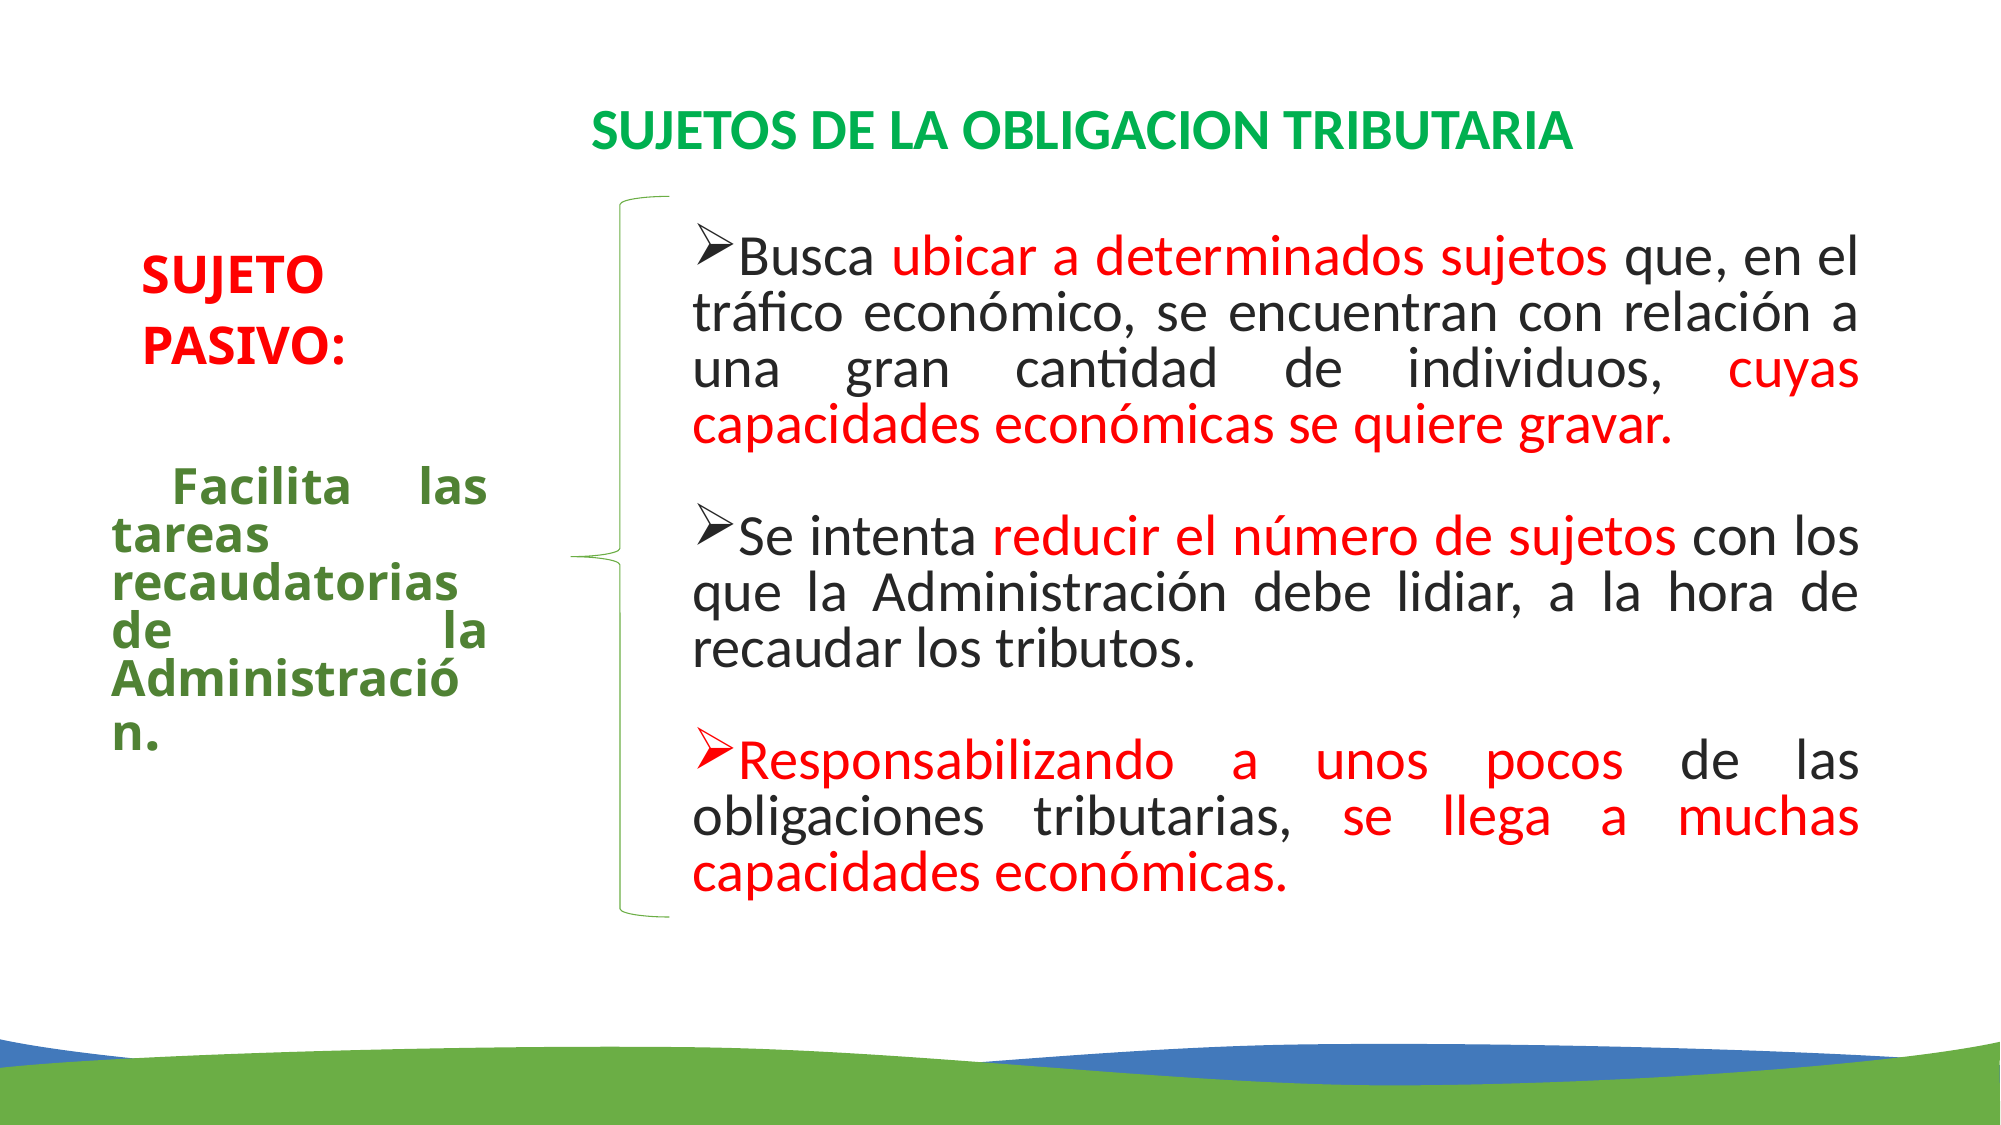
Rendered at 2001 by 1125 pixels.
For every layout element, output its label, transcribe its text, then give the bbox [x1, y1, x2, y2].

text_box Busca ubicar a determinados sujetos que, en el tráfico económico, se encuentran con relación a una gran cantidad de individuos, cuyas capacidades económicas se quiere gravar. Se intenta reducir el número de sujetos con los que la Administración debe lidiar, a la hora de recaudar los tributos. Responsabilizando a unos pocos de las obligaciones tributarias, se llega a muchas capacidades económicas. [677, 223, 1875, 910]
text_box SUJETO PASIVO: Facilita las tareas recaudatorias de la Administración. [59, 246, 504, 867]
text_box [570, 195, 670, 918]
text_box SUJETOS DE LA OBLIGACION TRIBUTARIA [576, 83, 1591, 169]
